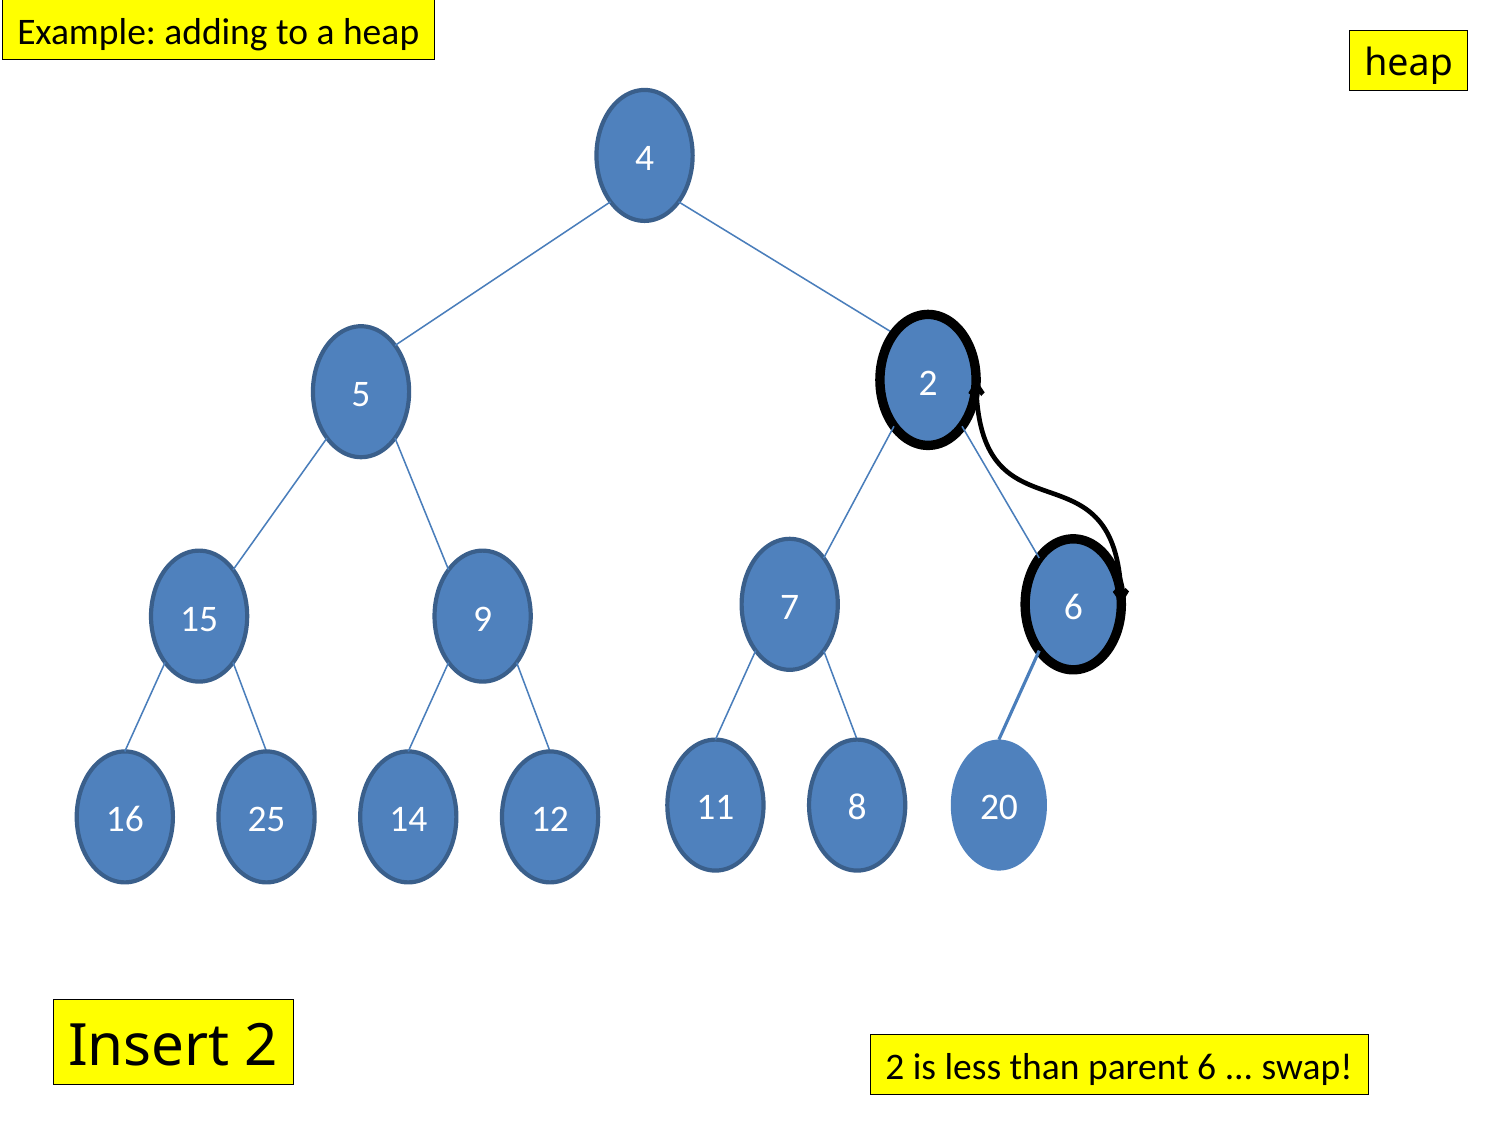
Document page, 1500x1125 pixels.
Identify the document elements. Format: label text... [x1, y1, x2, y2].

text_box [76, 550, 315, 883]
text_box Example: adding to a heap [2, 0, 435, 60]
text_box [975, 379, 1122, 605]
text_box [961, 425, 970, 559]
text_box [359, 550, 599, 883]
text_box 2 [877, 312, 979, 448]
text_box 5 [310, 324, 412, 460]
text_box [678, 201, 895, 334]
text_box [232, 437, 328, 571]
text_box 4 [594, 87, 695, 224]
text_box 2 is less than parent 6 ... swap! [870, 1034, 1369, 1095]
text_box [950, 538, 1122, 871]
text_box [394, 201, 611, 346]
text_box heap [1349, 30, 1468, 91]
text_box Insert 2 [53, 999, 294, 1085]
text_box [394, 437, 449, 571]
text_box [823, 425, 895, 559]
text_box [666, 538, 906, 871]
